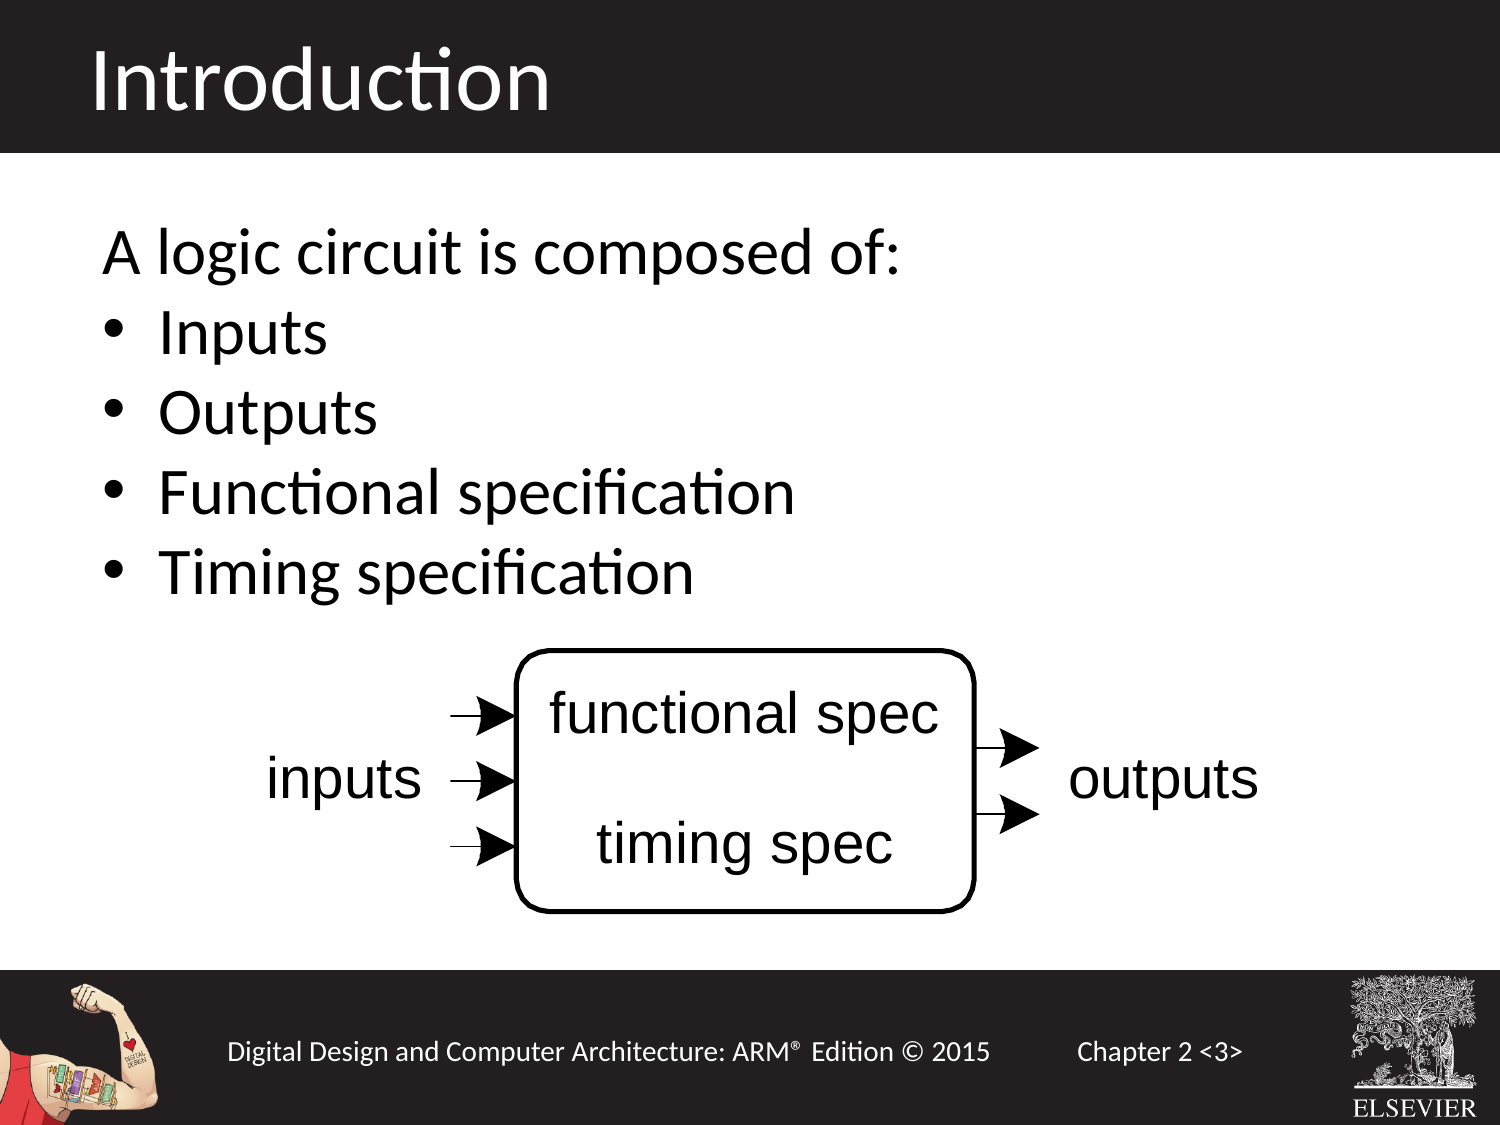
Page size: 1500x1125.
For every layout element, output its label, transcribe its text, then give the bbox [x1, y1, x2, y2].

picture [0, 979, 163, 1125]
picture [1350, 974, 1477, 1117]
list A logic circuit is composed of: Inputs Outputs Functional specification Timing specification [87, 200, 1338, 1013]
text_box Introduction [75, 11, 1375, 136]
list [224, 637, 1306, 926]
